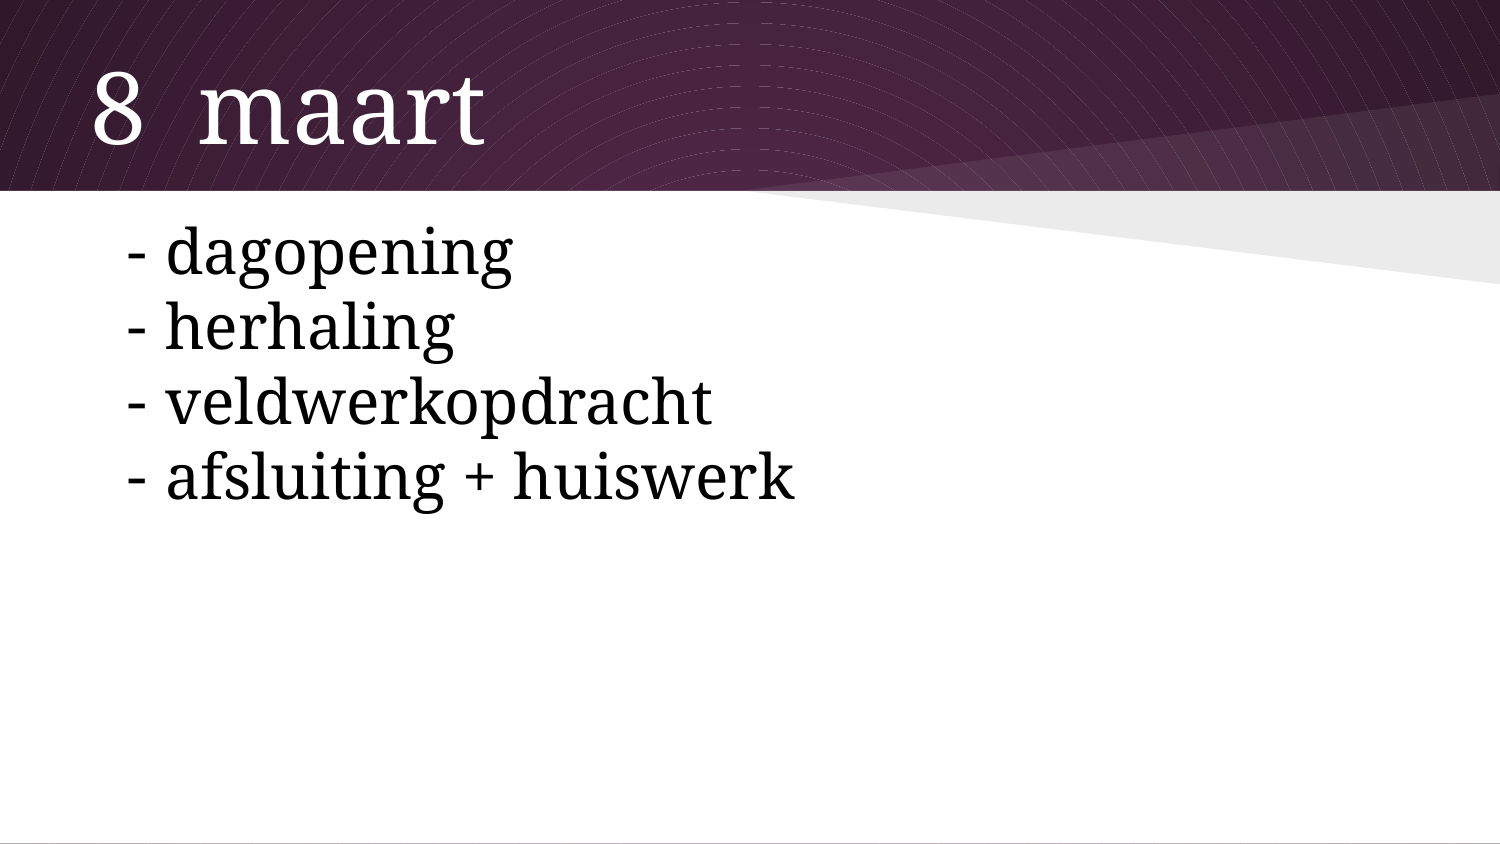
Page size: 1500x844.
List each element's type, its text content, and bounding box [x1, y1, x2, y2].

title 8 maart [75, 33, 1425, 175]
list dagopening herhaling veldwerkopdracht afsluiting + huiswerk [75, 196, 1425, 808]
